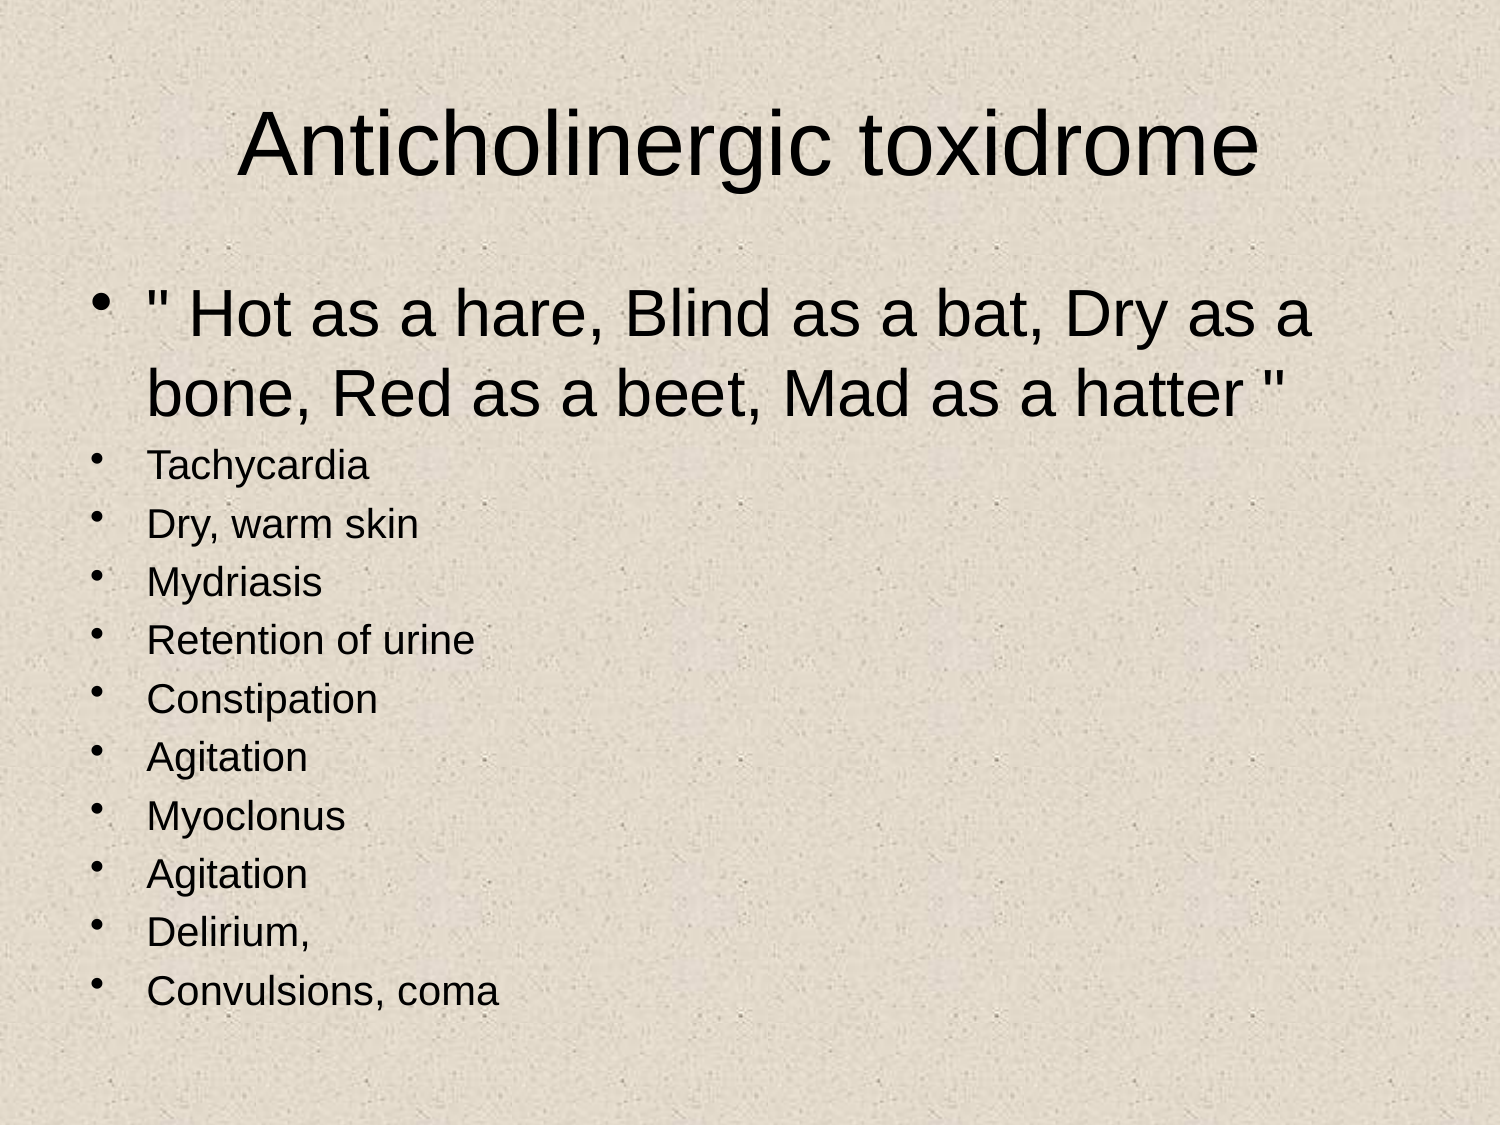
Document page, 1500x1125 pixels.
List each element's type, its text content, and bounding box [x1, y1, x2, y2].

picture [0, 0, 1500, 1125]
list " Hot as a hare, Blind as a bat, Dry as a bone, Red as a beet, Mad as a hatter " Tachycardia Dry, warm skin Mydriasis Retention of urine Constipation Agitation Myoclonus Agitation Delirium, Convulsions, coma [75, 262, 1425, 1080]
title Anticholinergic toxidrome [75, 45, 1425, 233]
